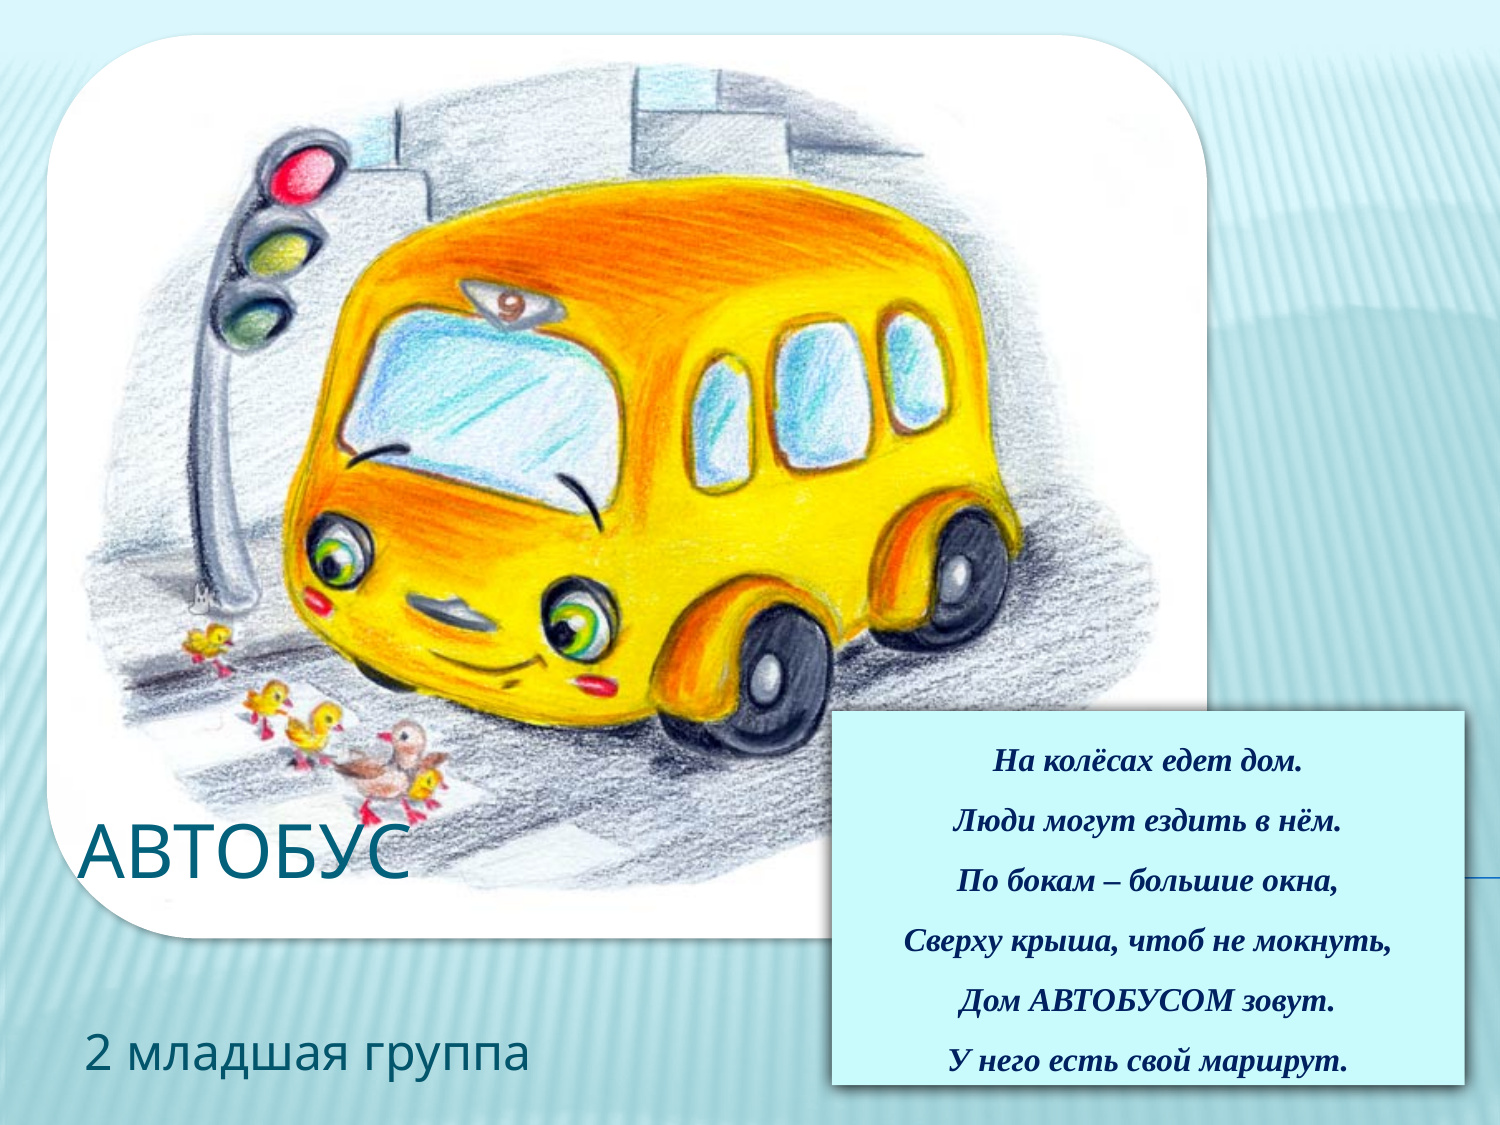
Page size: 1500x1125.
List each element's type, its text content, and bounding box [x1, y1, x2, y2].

subtitle 2 младшая группа [70, 939, 819, 1088]
title АВТОБУС [62, 939, 70, 997]
text_box На колёсах едет дом. Люди могут ездить в нём. По бокам – большие окна, Сверху крыша, чтоб не мокнуть, Дом АВТОБУСОМ зовут. У него есть свой маршрут. [831, 710, 1466, 1086]
picture [46, 34, 1208, 939]
